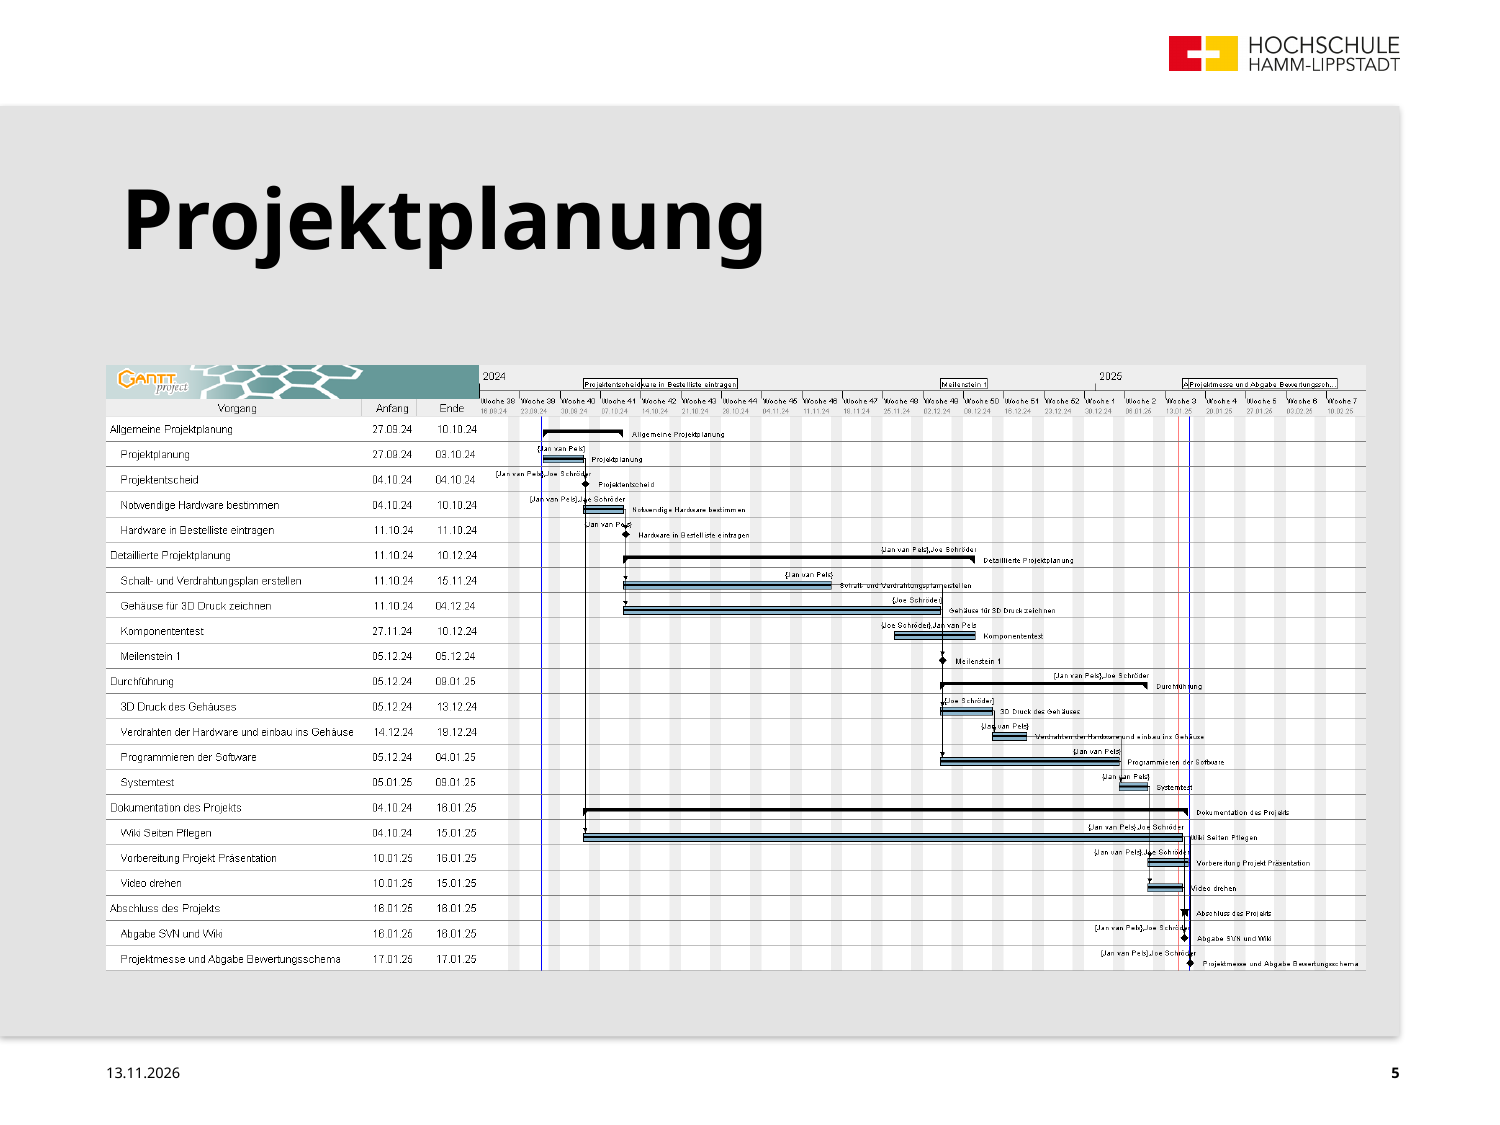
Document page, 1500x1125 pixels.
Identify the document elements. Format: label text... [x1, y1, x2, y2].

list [105, 365, 1366, 971]
picture [1169, 36, 1400, 71]
slide_number 5 [1049, 1065, 1400, 1084]
title Projektplanung [106, 122, 1366, 310]
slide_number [106, 1065, 457, 1084]
